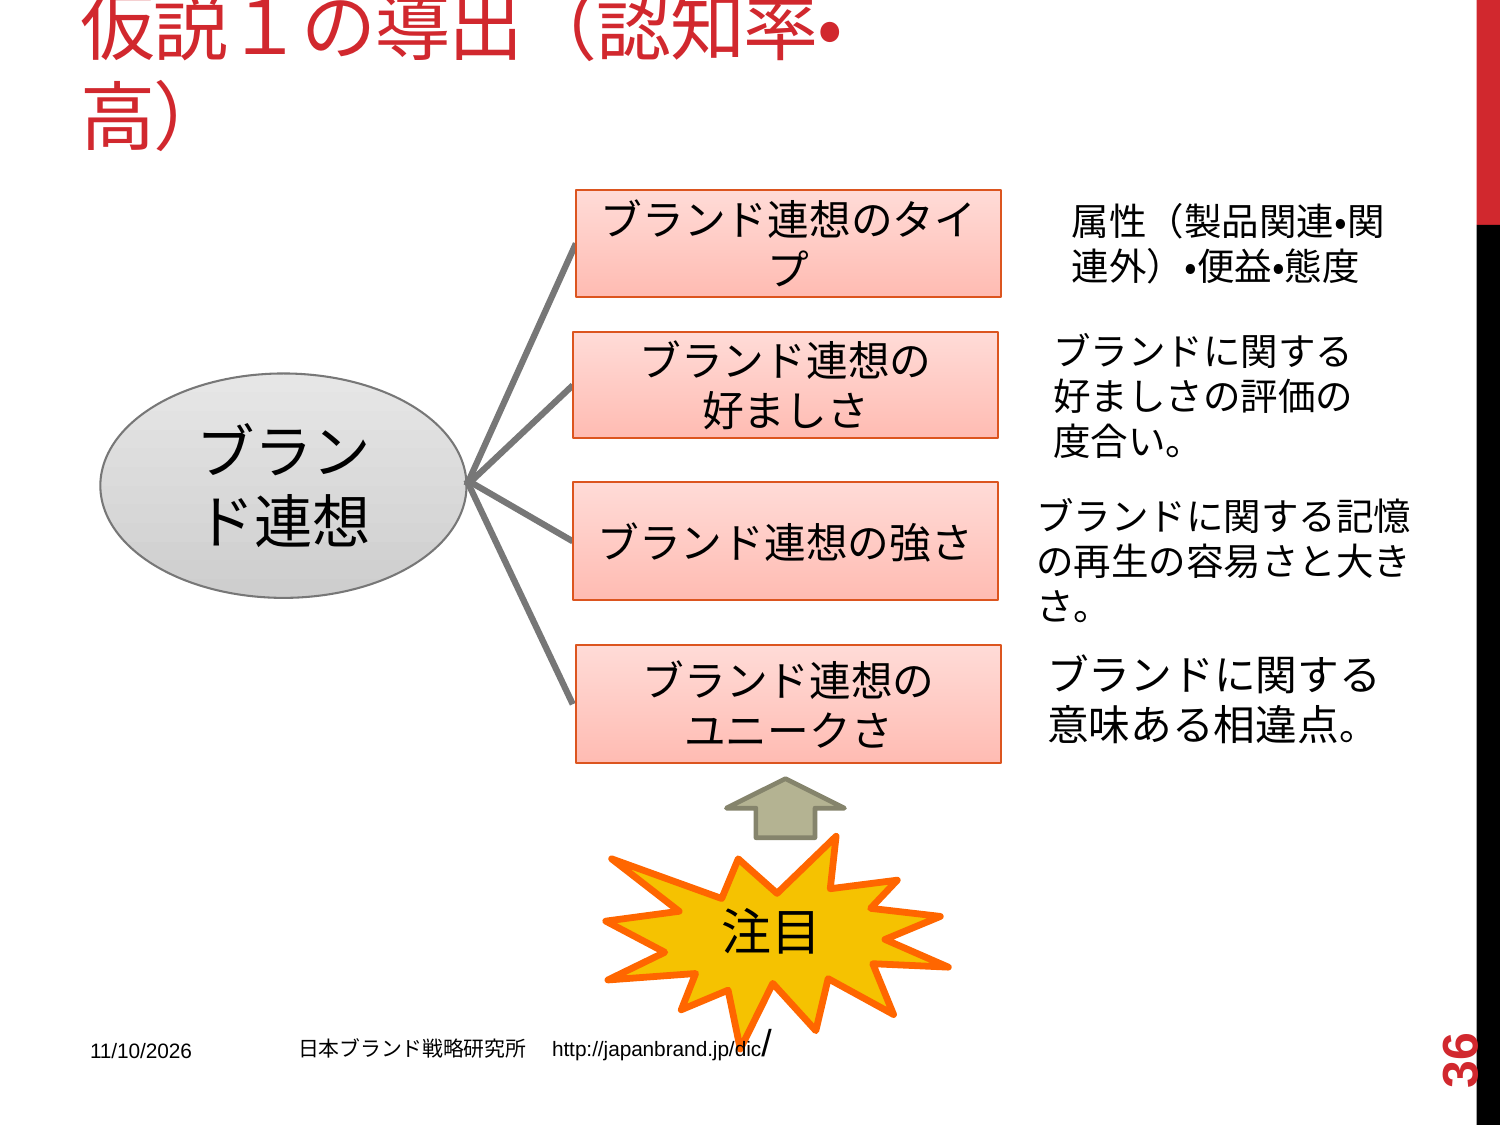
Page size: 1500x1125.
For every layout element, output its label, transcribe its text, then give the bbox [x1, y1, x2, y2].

text_box [724, 776, 847, 841]
title 仮説１の導出（認知率・高） [64, 42, 988, 168]
text_box ブランド連想 [99, 372, 463, 599]
text_box 日本ブランド戦略研究所 http://japanbrand.jp/dic/ [283, 1011, 1329, 1072]
text_box 属性（製品関連・関連外）・便益・態度 [1057, 190, 1412, 296]
text_box [602, 832, 952, 1011]
text_box ブランドに関する意味ある相違点。 [1032, 640, 1412, 756]
text_box ブランド連想の ユニークさ [575, 644, 1002, 764]
text_box ブランド連想の強さ [582, 481, 999, 601]
slide_number 36 [1427, 887, 1488, 1104]
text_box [465, 489, 574, 542]
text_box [465, 242, 577, 384]
text_box 注目 [706, 893, 848, 968]
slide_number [75, 1012, 283, 1063]
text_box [465, 542, 574, 705]
text_box ブランドに関する好ましさの評価の度合い。 [1038, 320, 1406, 471]
text_box ブランド連想の 好ましさ [585, 331, 999, 439]
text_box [465, 384, 574, 487]
text_box ブランド連想のタイプ [575, 189, 1002, 298]
text_box ブランドに関する記憶の再生の容易さと大きさ。 [1021, 485, 1459, 636]
